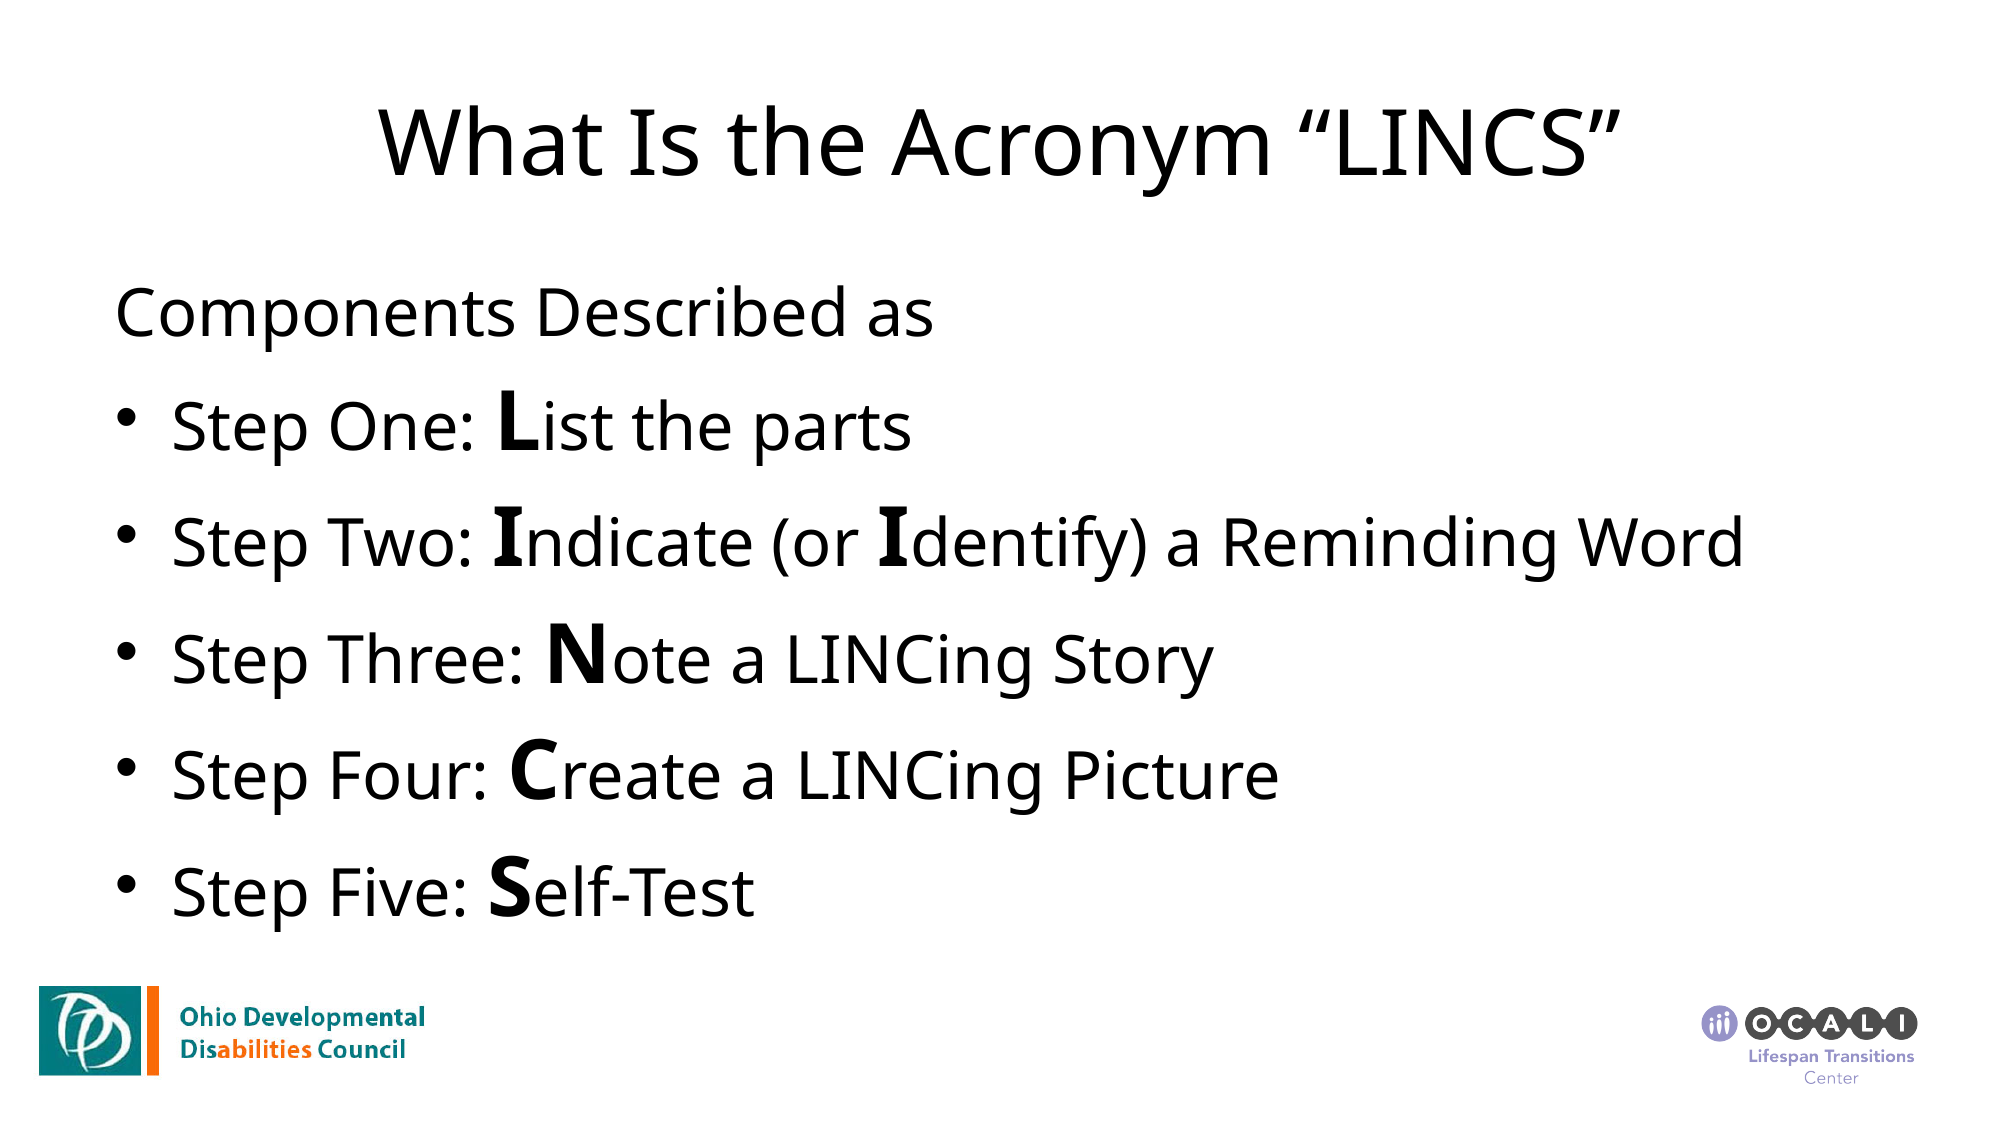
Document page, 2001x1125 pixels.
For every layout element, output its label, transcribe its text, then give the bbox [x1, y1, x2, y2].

list Components Described as Step One: List the parts Step Two: Indicate (or Identify) a Reminding Word Step Three: Note a LINCing Story Step Four: Create a LINCing Picture Step Five: Self-Test [99, 262, 1900, 1005]
picture [1697, 1001, 1923, 1088]
picture [26, 986, 471, 1085]
title What Is the Acronym “LINCS” [99, 45, 1900, 233]
